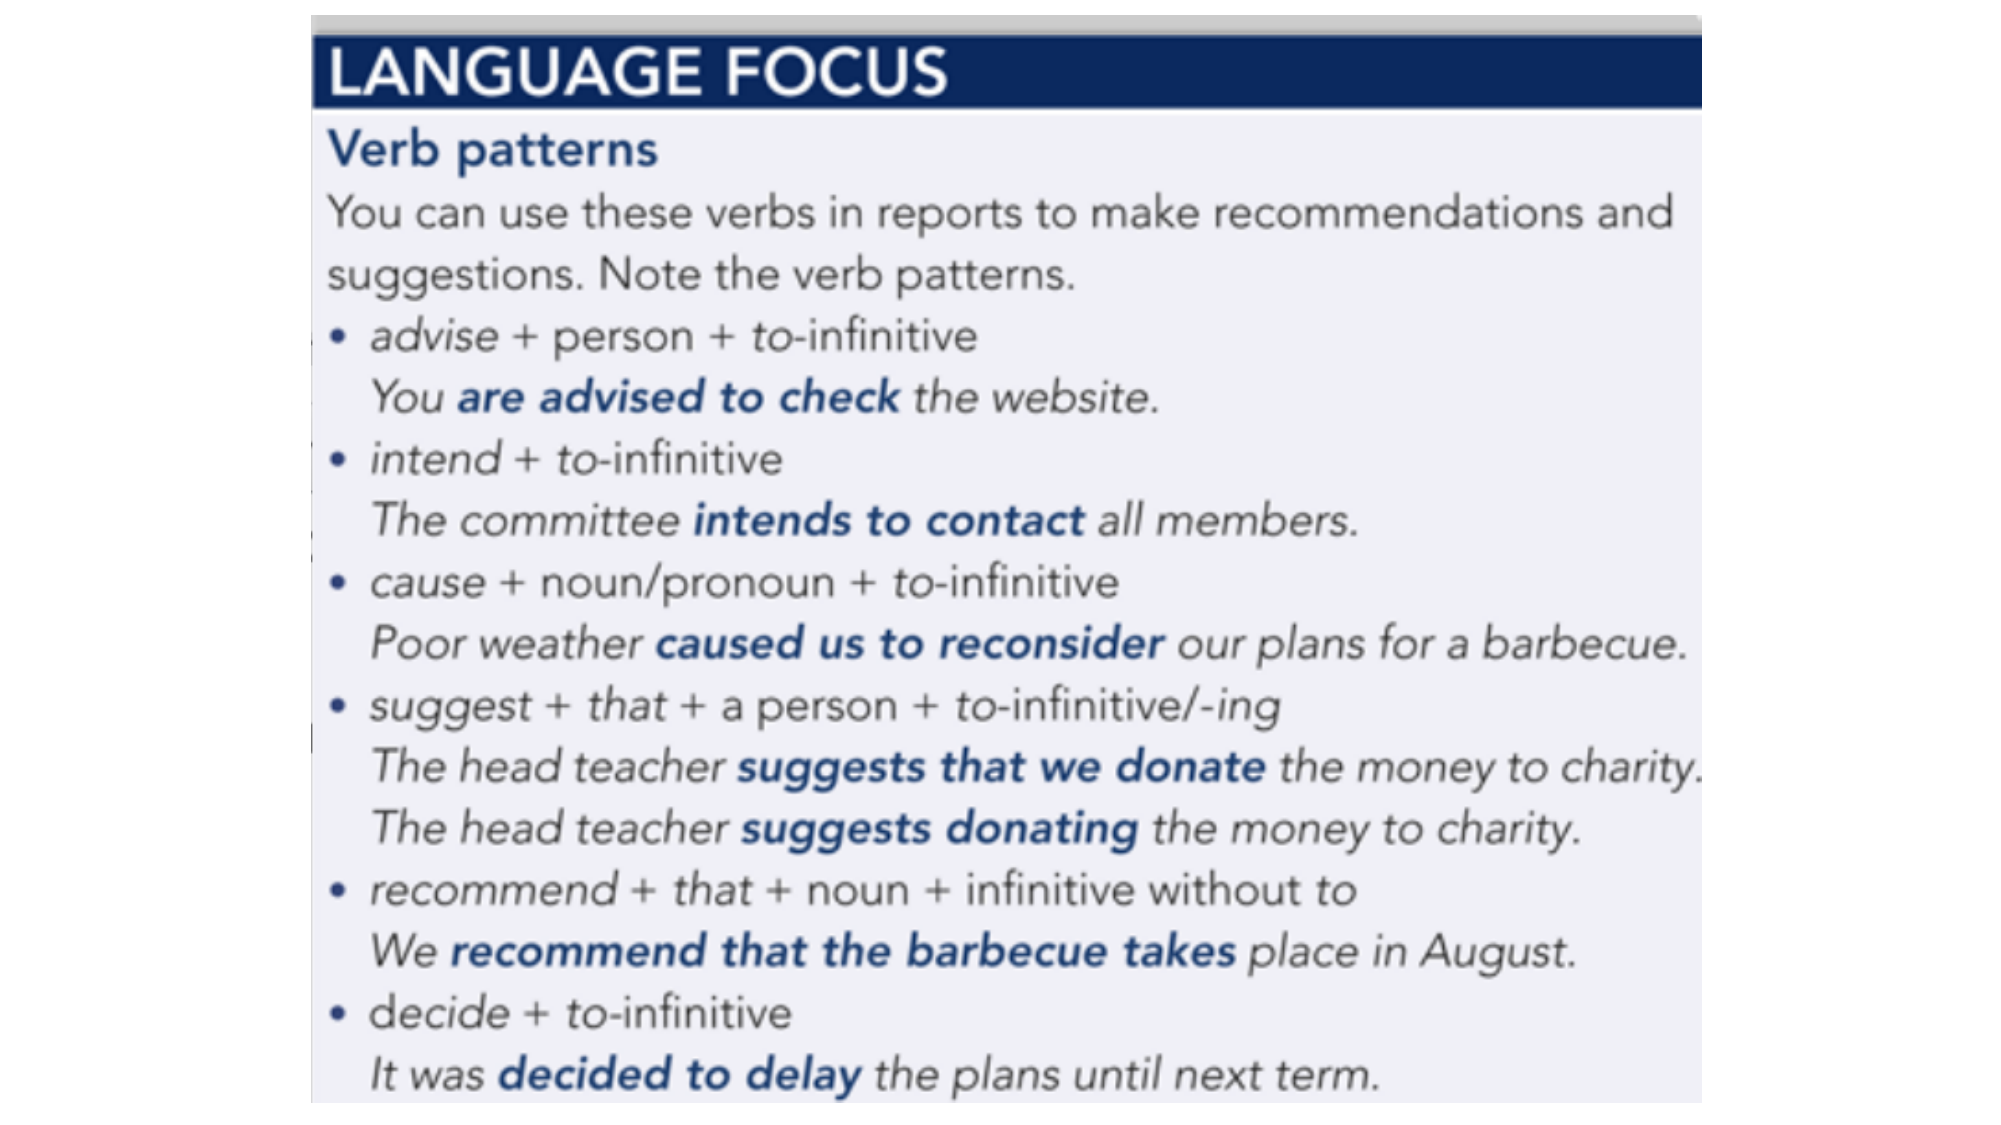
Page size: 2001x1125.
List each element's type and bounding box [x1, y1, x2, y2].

picture [311, 15, 1702, 1103]
